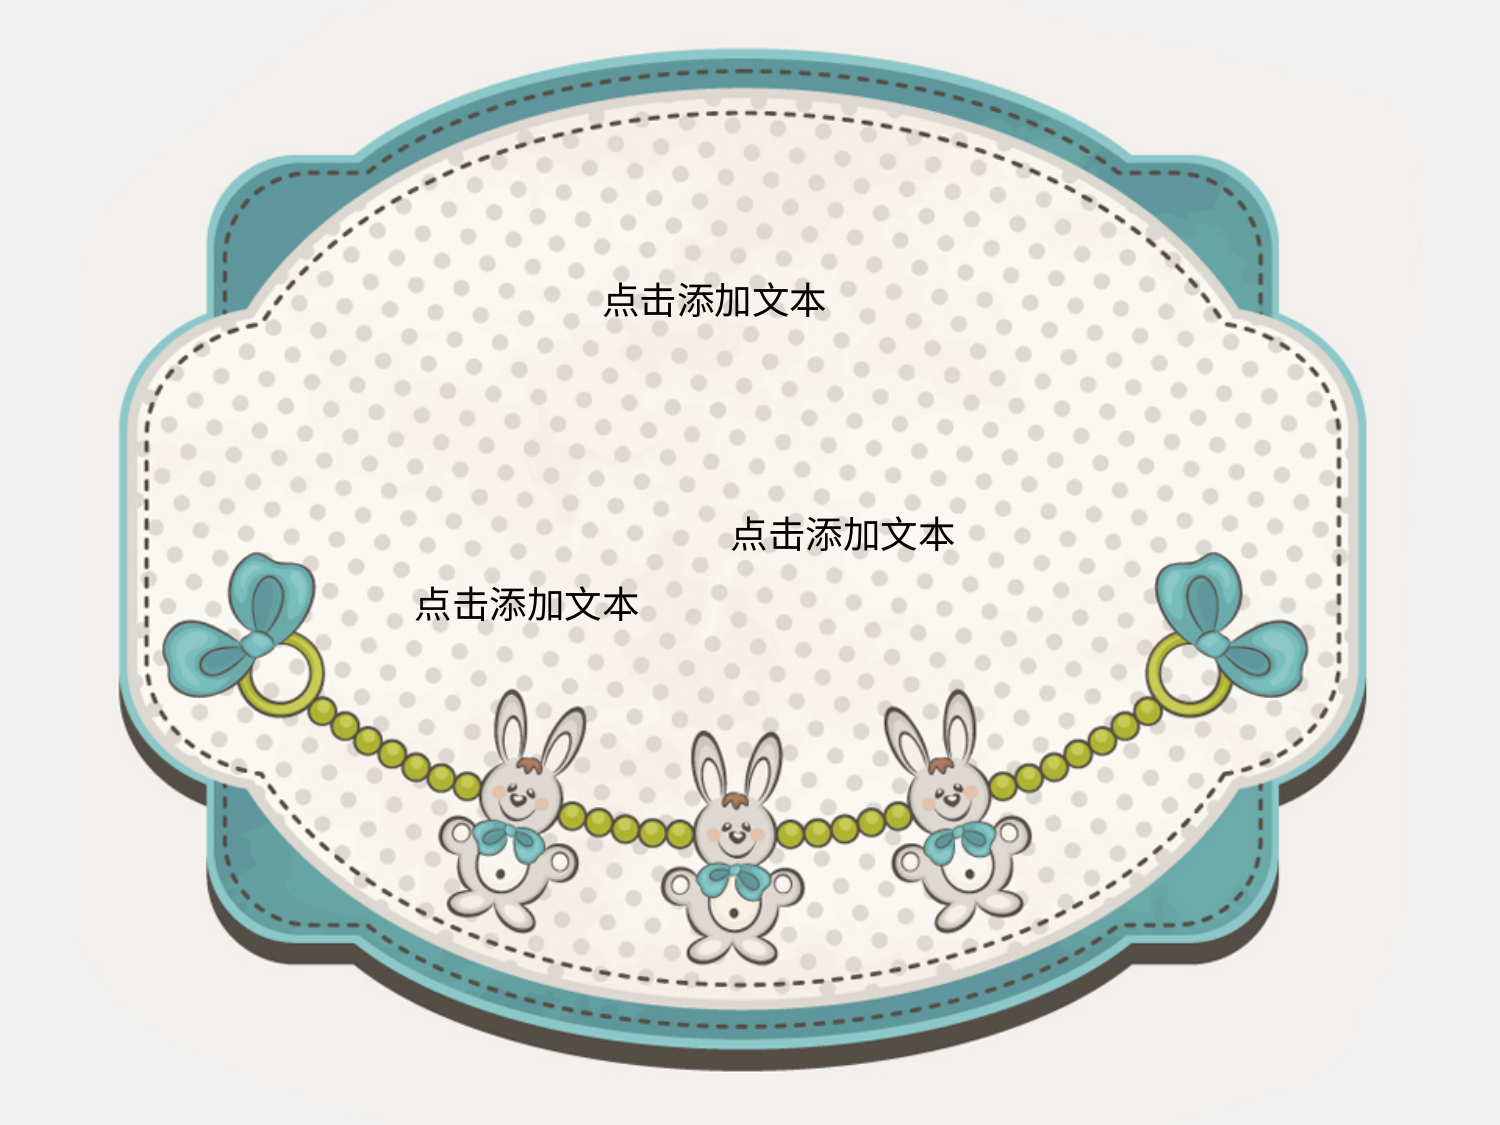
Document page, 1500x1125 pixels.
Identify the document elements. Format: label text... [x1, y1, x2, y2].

text_box 点击添加文本 [587, 269, 842, 330]
text_box 点击添加文本 [399, 574, 655, 634]
text_box 点击添加文本 [716, 503, 971, 564]
picture [0, 0, 1500, 1125]
